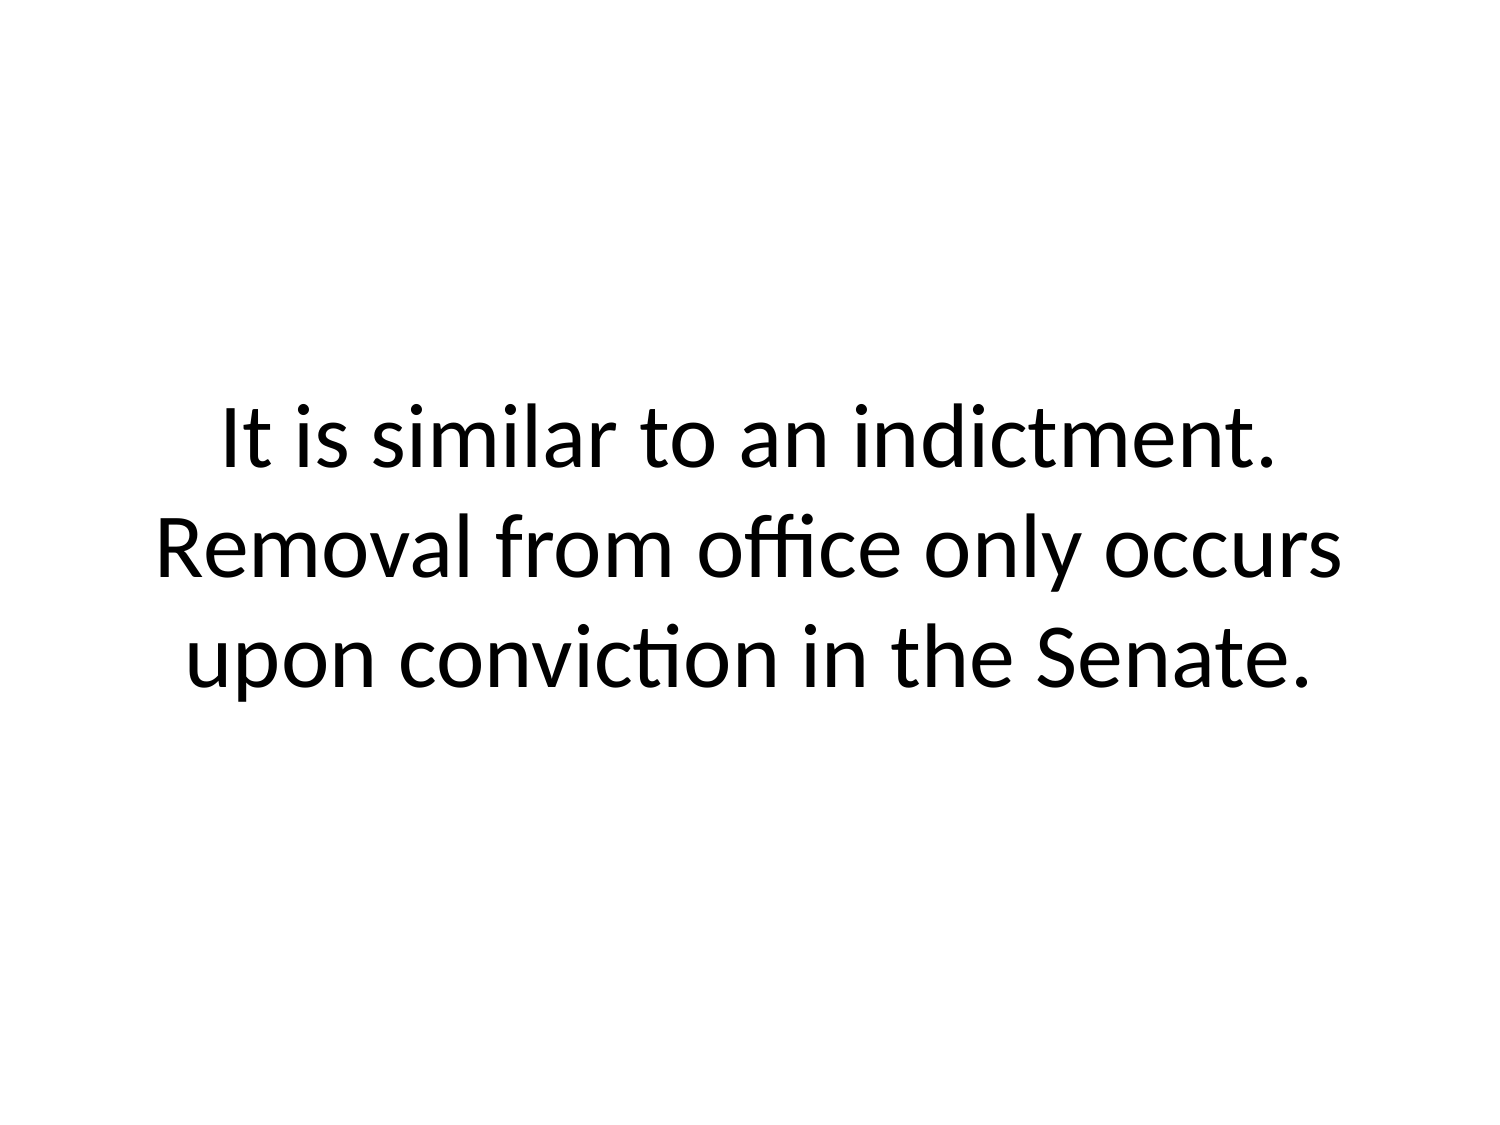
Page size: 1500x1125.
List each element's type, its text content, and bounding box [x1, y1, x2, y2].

title It is similar to an indictment. Removal from office only occurs upon conviction in the Senate. [74, 44, 1426, 1038]
